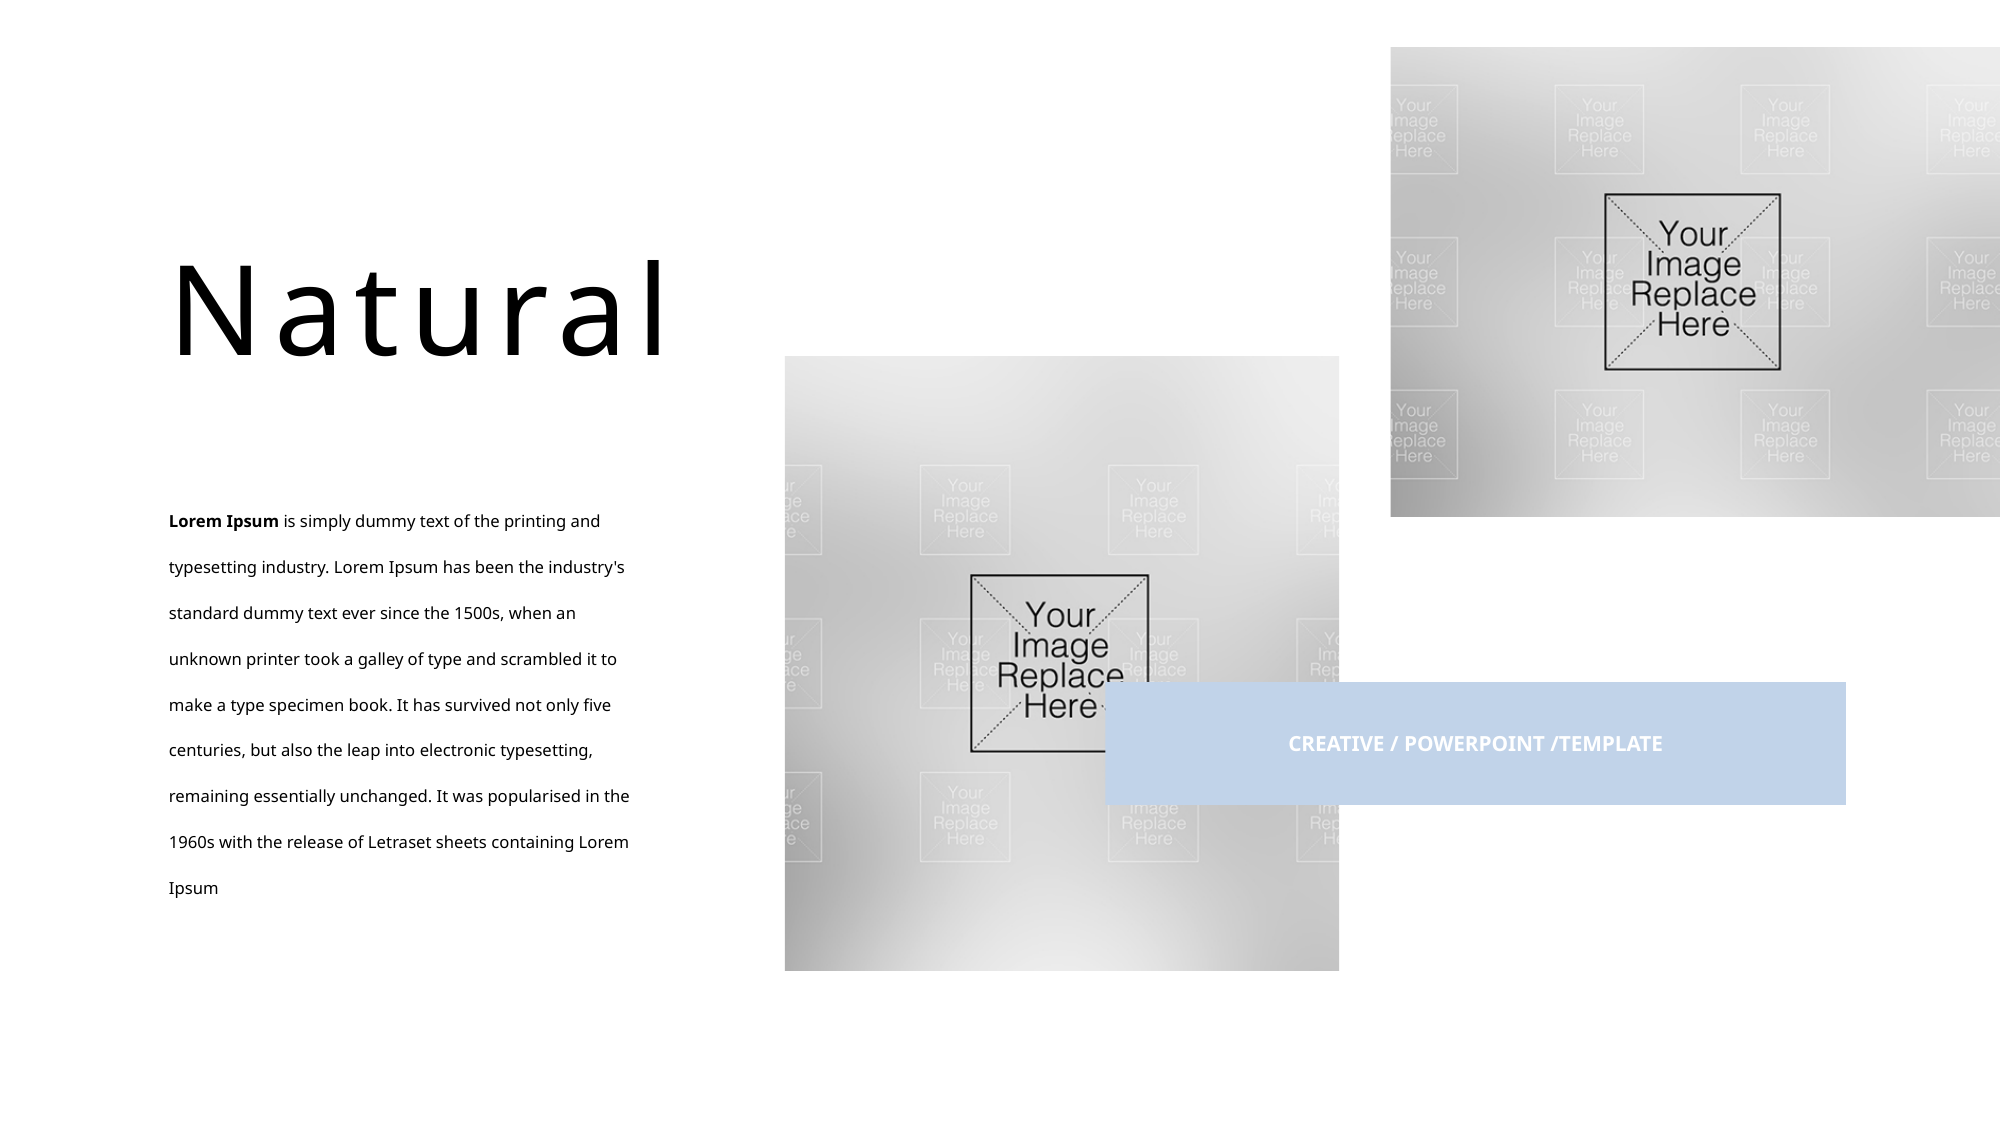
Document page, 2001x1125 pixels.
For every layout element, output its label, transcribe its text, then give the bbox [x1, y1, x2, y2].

picture [784, 356, 1340, 971]
text_box [1339, 681, 1847, 806]
picture [1390, 47, 2000, 517]
text_box CREATIVE / POWERPOINT /TEMPLATE [1339, 723, 1737, 763]
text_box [154, 223, 696, 902]
